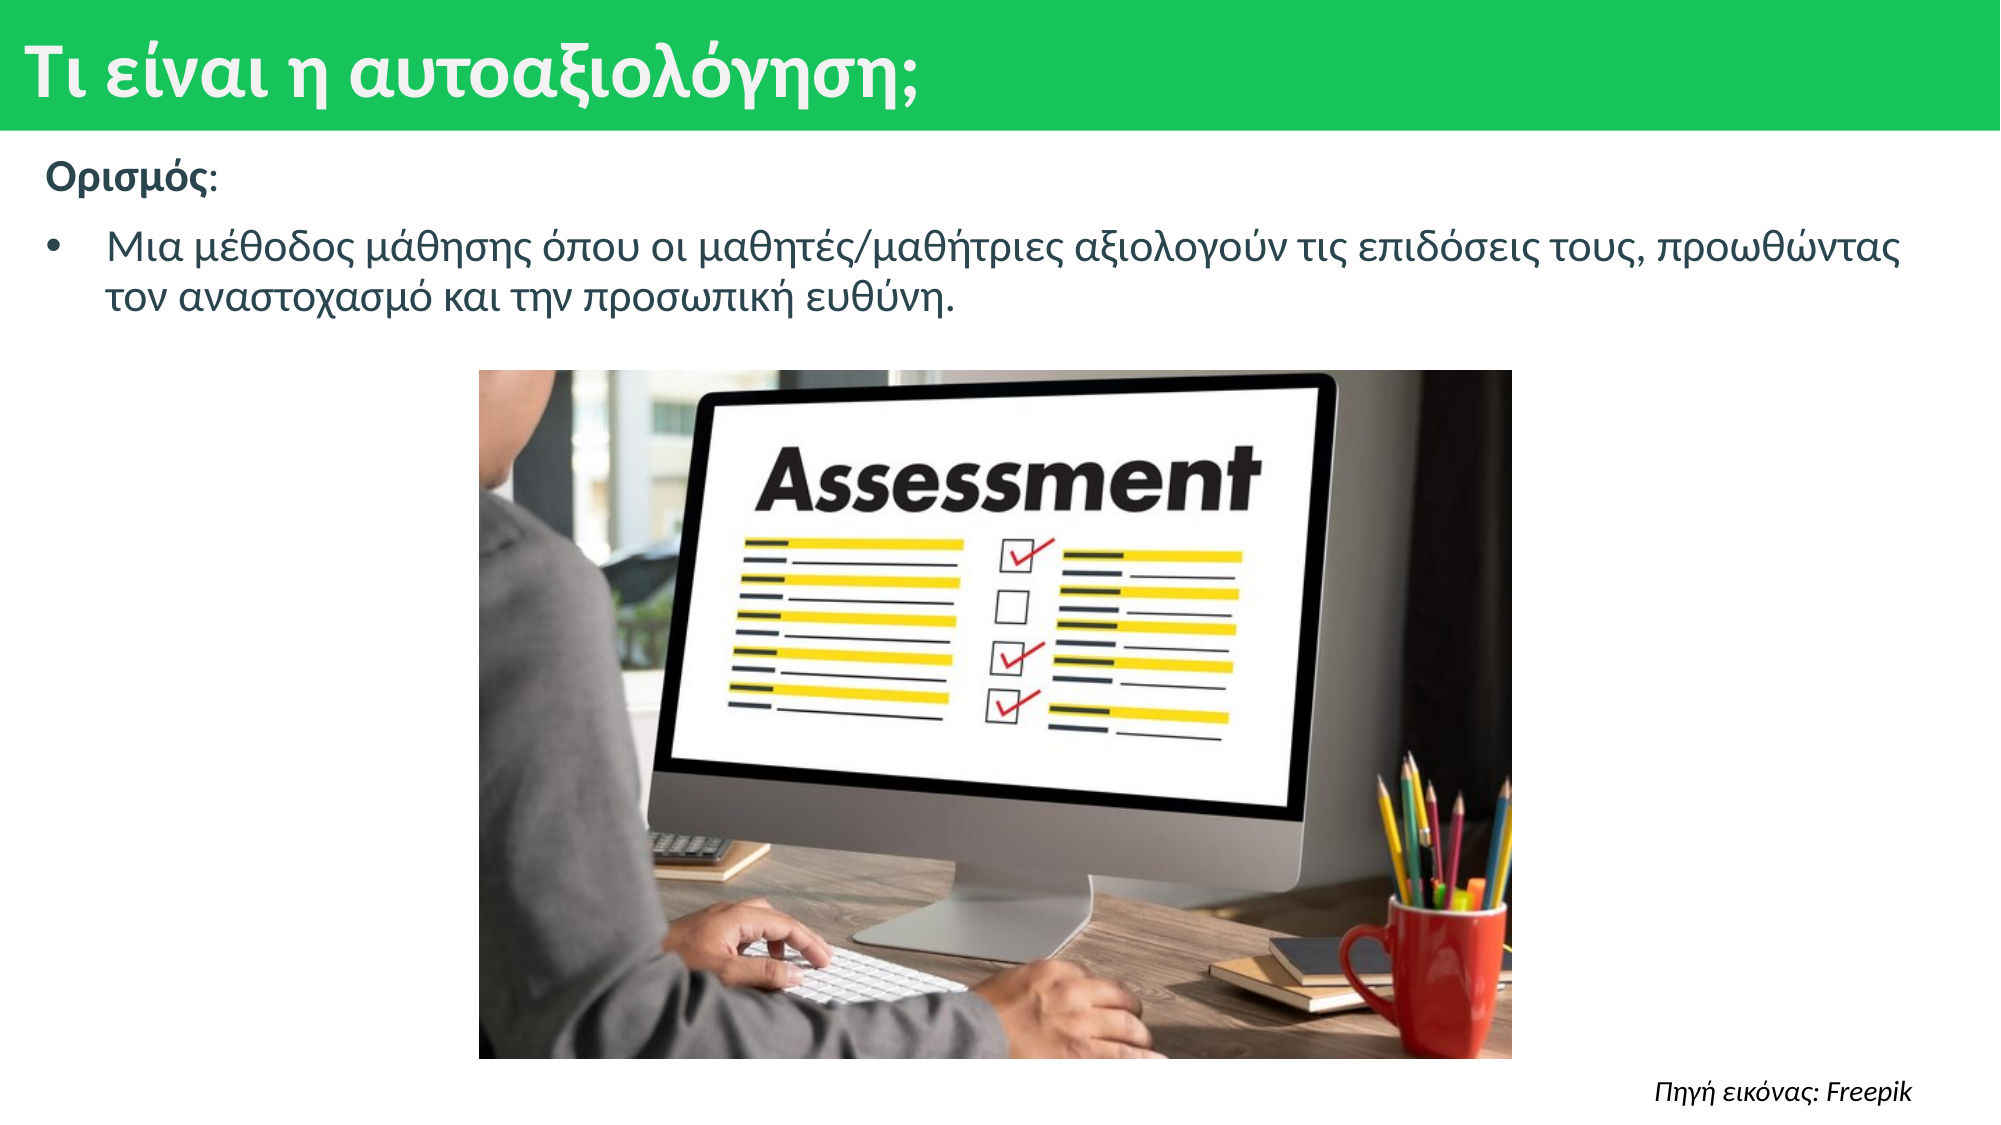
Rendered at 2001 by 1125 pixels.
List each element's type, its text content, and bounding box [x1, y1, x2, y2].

text_box Πηγή εικόνας: Freepik [1566, 1057, 2000, 1114]
picture [479, 370, 1513, 1059]
list Ορισμός: Μια μέθοδος μάθησης όπου οι μαθητές/μαθήτριες αξιολογούν τις επιδόσεις τους, προωθώντας τον αναστοχασμό και την προσωπική ευθύνη. [16, 144, 1976, 1108]
title Τι είναι η αυτοαξιολόγηση; [16, 13, 1976, 131]
